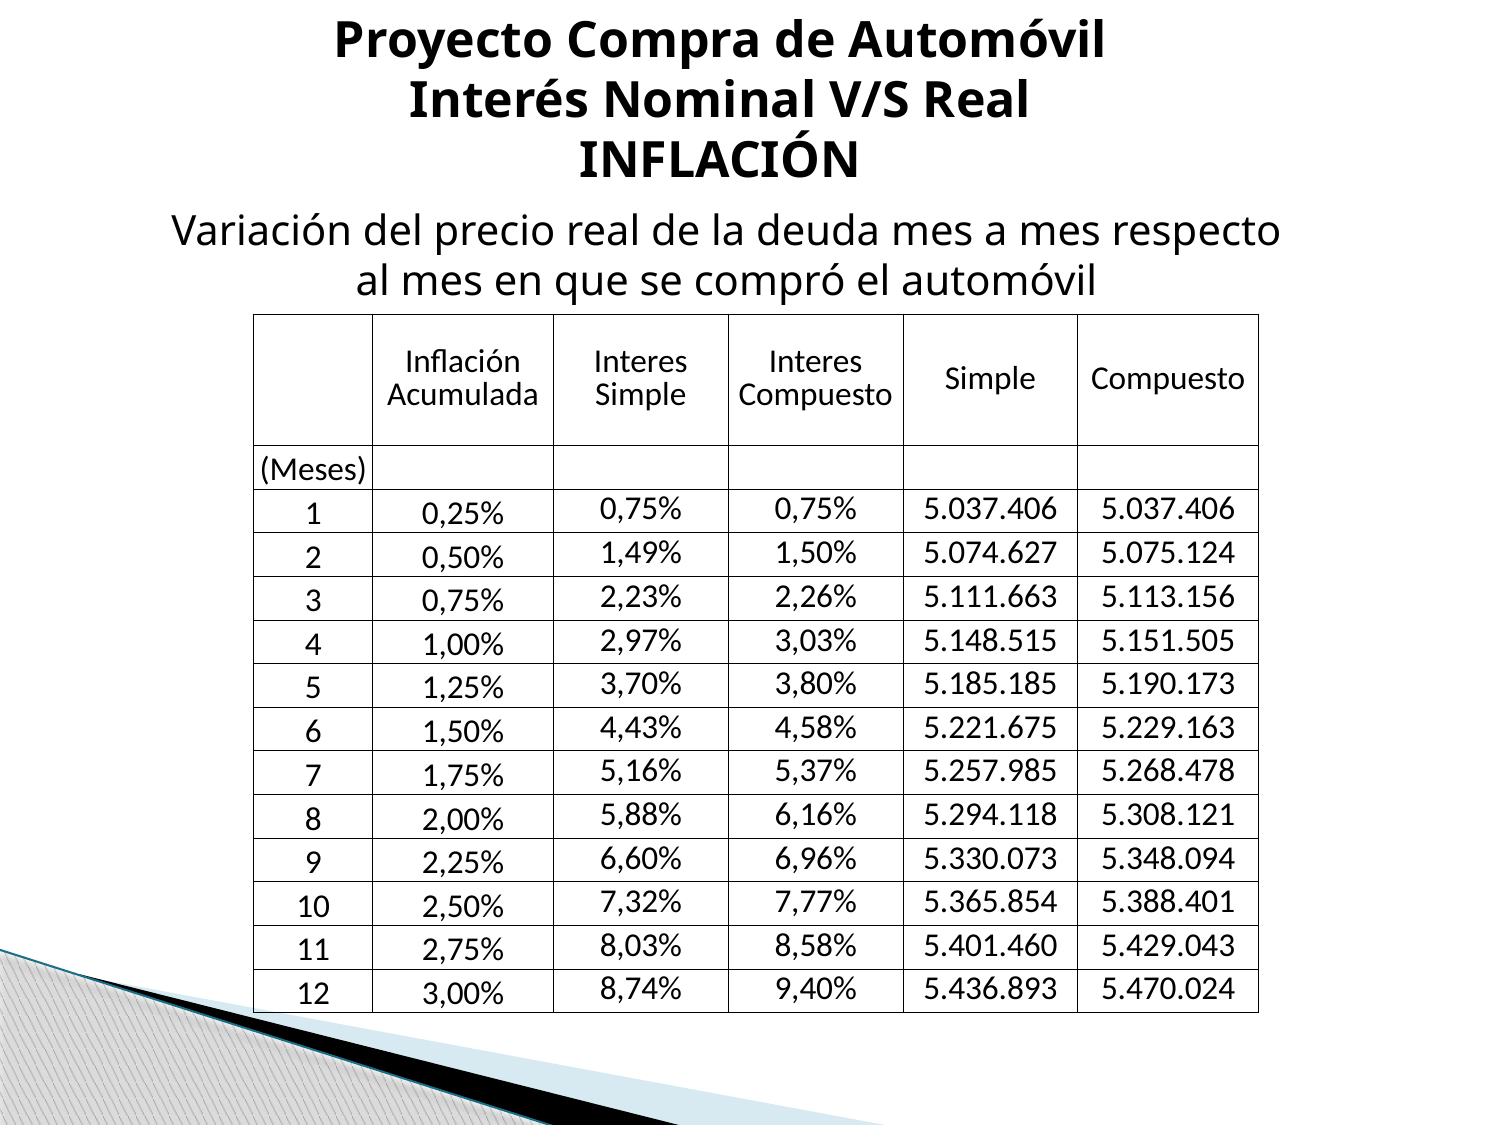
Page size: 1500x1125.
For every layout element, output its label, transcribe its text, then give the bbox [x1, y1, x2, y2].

table_cell 7,77% [729, 882, 903, 925]
table_cell 5.330.073 [904, 839, 1077, 881]
table_cell 5.037.406 [1078, 490, 1258, 532]
table_cell 10 [254, 882, 372, 925]
table_cell 3,70% [554, 664, 728, 707]
table_cell 5.037.406 [904, 490, 1077, 532]
table_header Compuesto [1078, 315, 1258, 445]
text_box Variación del precio real de la deuda mes a mes respecto al mes en que se compró el automóvil [135, 196, 1317, 311]
table_cell 5 [254, 664, 372, 707]
table_cell 5.221.675 [904, 708, 1077, 750]
table_header Inflación Acumulada [373, 315, 553, 445]
table_cell 9 [254, 839, 372, 881]
table_cell 2 [254, 533, 372, 576]
table_cell 7 [254, 751, 372, 794]
table_cell 5.268.478 [1078, 751, 1258, 794]
table_cell 5,88% [554, 795, 728, 838]
table_cell 6,60% [554, 839, 728, 881]
table_cell 4,58% [729, 708, 903, 750]
table_cell 4 [254, 621, 372, 663]
table_cell (Meses) [254, 446, 372, 489]
table_cell 0,75% [554, 490, 728, 532]
table_cell 0,75% [373, 577, 553, 620]
table_header Simple [904, 315, 1077, 445]
table_cell 1,00% [373, 621, 553, 663]
table_cell [904, 446, 1077, 489]
table_cell 6 [254, 708, 372, 750]
table_cell 0,50% [373, 533, 553, 576]
table_cell 5.111.663 [904, 577, 1077, 620]
table_cell 5.429.043 [1078, 926, 1258, 969]
table_cell 5.470.024 [1078, 970, 1258, 1012]
table_cell 7,32% [554, 882, 728, 925]
table_cell 1,49% [554, 533, 728, 576]
table_header Interes Compuesto [729, 315, 903, 445]
table_cell 1,75% [373, 751, 553, 794]
table_cell 5.185.185 [904, 664, 1077, 707]
table_cell 11 [254, 926, 372, 969]
table_cell 2,23% [554, 577, 728, 620]
table_cell 6,96% [729, 839, 903, 881]
table_cell 2,97% [554, 621, 728, 663]
table_cell 8,03% [554, 926, 728, 969]
table_cell 1,50% [729, 533, 903, 576]
table_cell 2,00% [373, 795, 553, 838]
table_cell [729, 446, 903, 489]
table_cell 5.190.173 [1078, 664, 1258, 707]
table_cell 2,25% [373, 839, 553, 881]
table_cell 8,58% [729, 926, 903, 969]
table_cell [1078, 446, 1258, 489]
table_cell 5.113.156 [1078, 577, 1258, 620]
table_cell [554, 446, 728, 489]
table_cell 2,26% [729, 577, 903, 620]
table_cell 5.294.118 [904, 795, 1077, 838]
table_cell 2,50% [373, 882, 553, 925]
table_cell 5.436.893 [904, 970, 1077, 1012]
table_cell 3,03% [729, 621, 903, 663]
table_cell 1 [254, 490, 372, 532]
table_cell 8 [254, 795, 372, 838]
table_cell 5,16% [554, 751, 728, 794]
text_box Proyecto Compra de Automóvil Interés Nominal V/S Real INFLACIÓN [147, 0, 1294, 195]
table_cell 3 [254, 577, 372, 620]
table_cell 5,37% [729, 751, 903, 794]
table_cell 2,75% [373, 926, 553, 969]
table_cell 1,50% [373, 708, 553, 750]
table_cell 5.151.505 [1078, 621, 1258, 663]
table_cell 5.075.124 [1078, 533, 1258, 576]
table_cell 1,25% [373, 664, 553, 707]
table_cell 5.365.854 [904, 882, 1077, 925]
table_cell 3,80% [729, 664, 903, 707]
table_cell 5.074.627 [904, 533, 1077, 576]
table_header 12 [254, 315, 372, 445]
table_cell 5.148.515 [904, 621, 1077, 663]
table_cell 12 [254, 970, 372, 1012]
table_cell 6,16% [729, 795, 903, 838]
table_cell 4,43% [554, 708, 728, 750]
table_cell 3,00% [373, 970, 553, 1012]
table_header Interes Simple [554, 315, 728, 445]
table_cell 5.229.163 [1078, 708, 1258, 750]
table_cell 0,25% [373, 490, 553, 532]
table_cell 8,74% [554, 970, 728, 1012]
table_cell 5.348.094 [1078, 839, 1258, 881]
table_cell 5.257.985 [904, 751, 1077, 794]
table_cell 9,40% [729, 970, 903, 1012]
table_cell 5.308.121 [1078, 795, 1258, 838]
table_cell [373, 446, 553, 489]
table_cell 5.401.460 [904, 926, 1077, 969]
table_cell 5.388.401 [1078, 882, 1258, 925]
table_cell 0,75% [729, 490, 903, 532]
